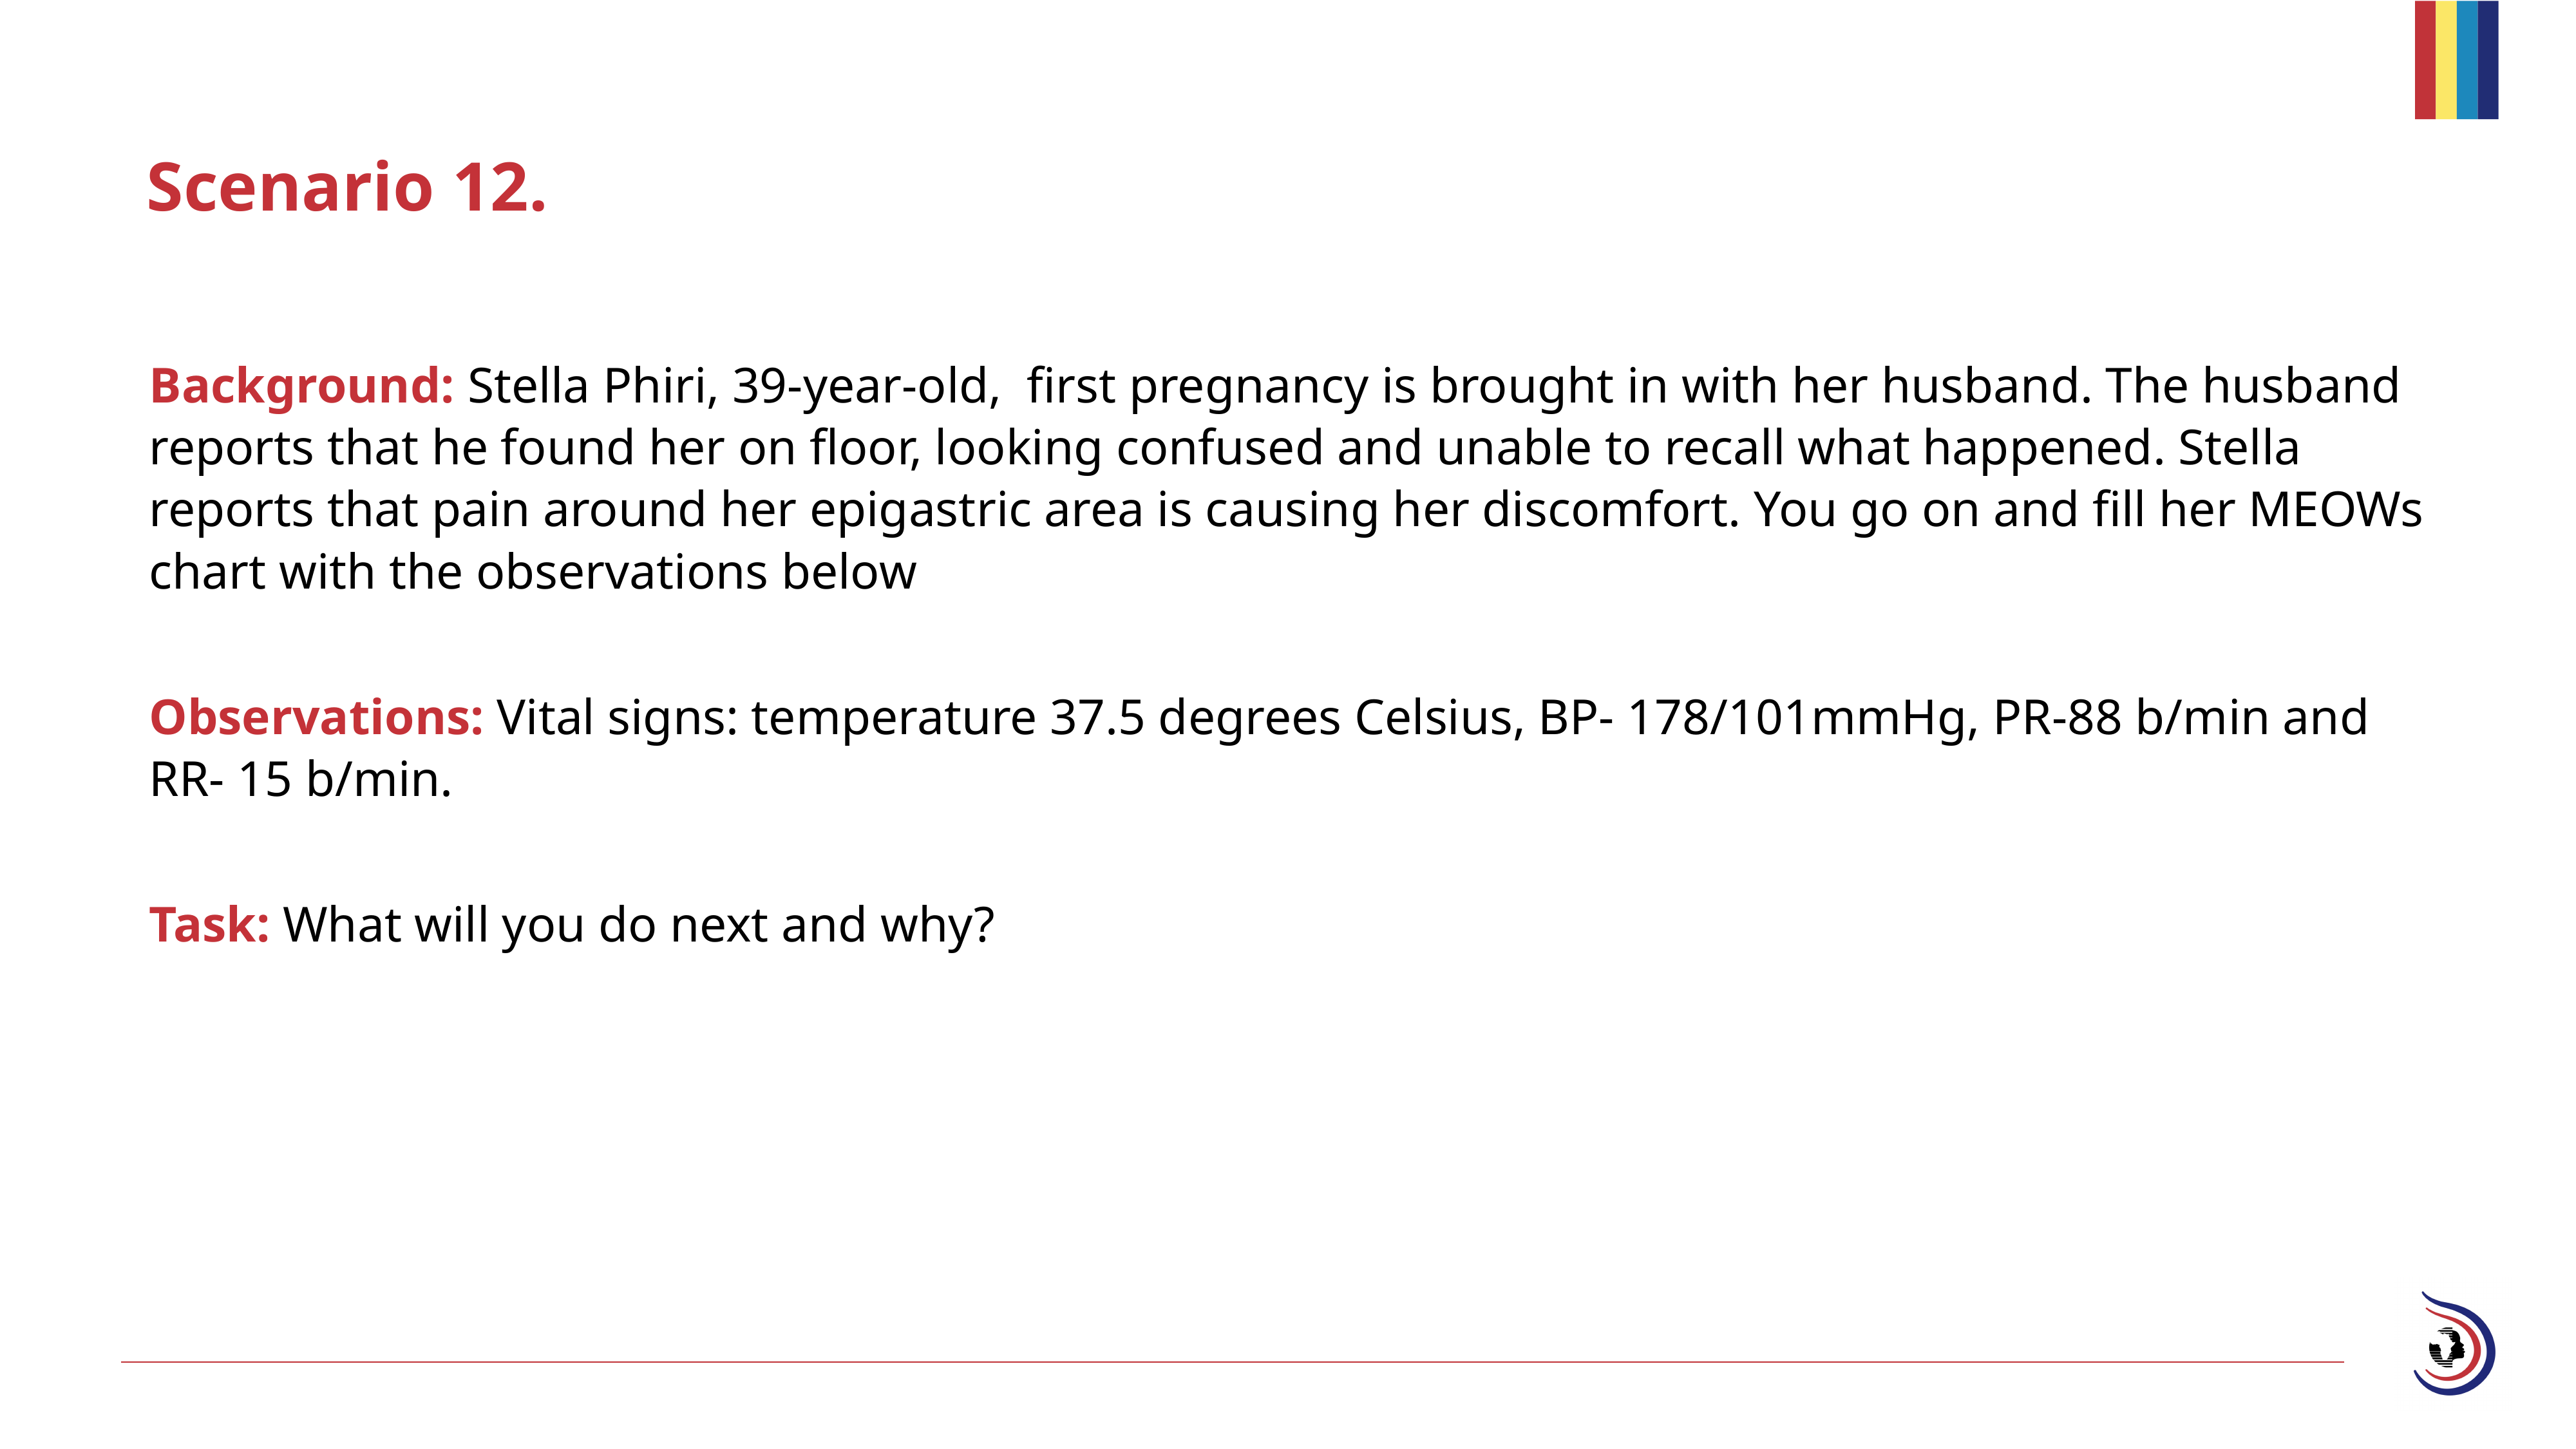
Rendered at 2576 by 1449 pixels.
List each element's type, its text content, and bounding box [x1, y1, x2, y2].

picture [2394, 1277, 2512, 1411]
list Background: Stella Phiri, 39-year-old, first pregnancy is brought in with her husband. The husband reports that he found her on floor, looking confused and unable to recall what happened. Stella reports that pain around her epigastric area is causing her discomfort. You go on and fill her MEOWs chart with the observations below Observations: Vital signs: temperature 37.5 degrees Celsius, BP- 178/101mmHg, PR-88 b/min and RR- 15 b/min. Task: What will you do next and why? [123, 325, 2462, 1324]
title Scenario 12. [120, 118, 2459, 287]
